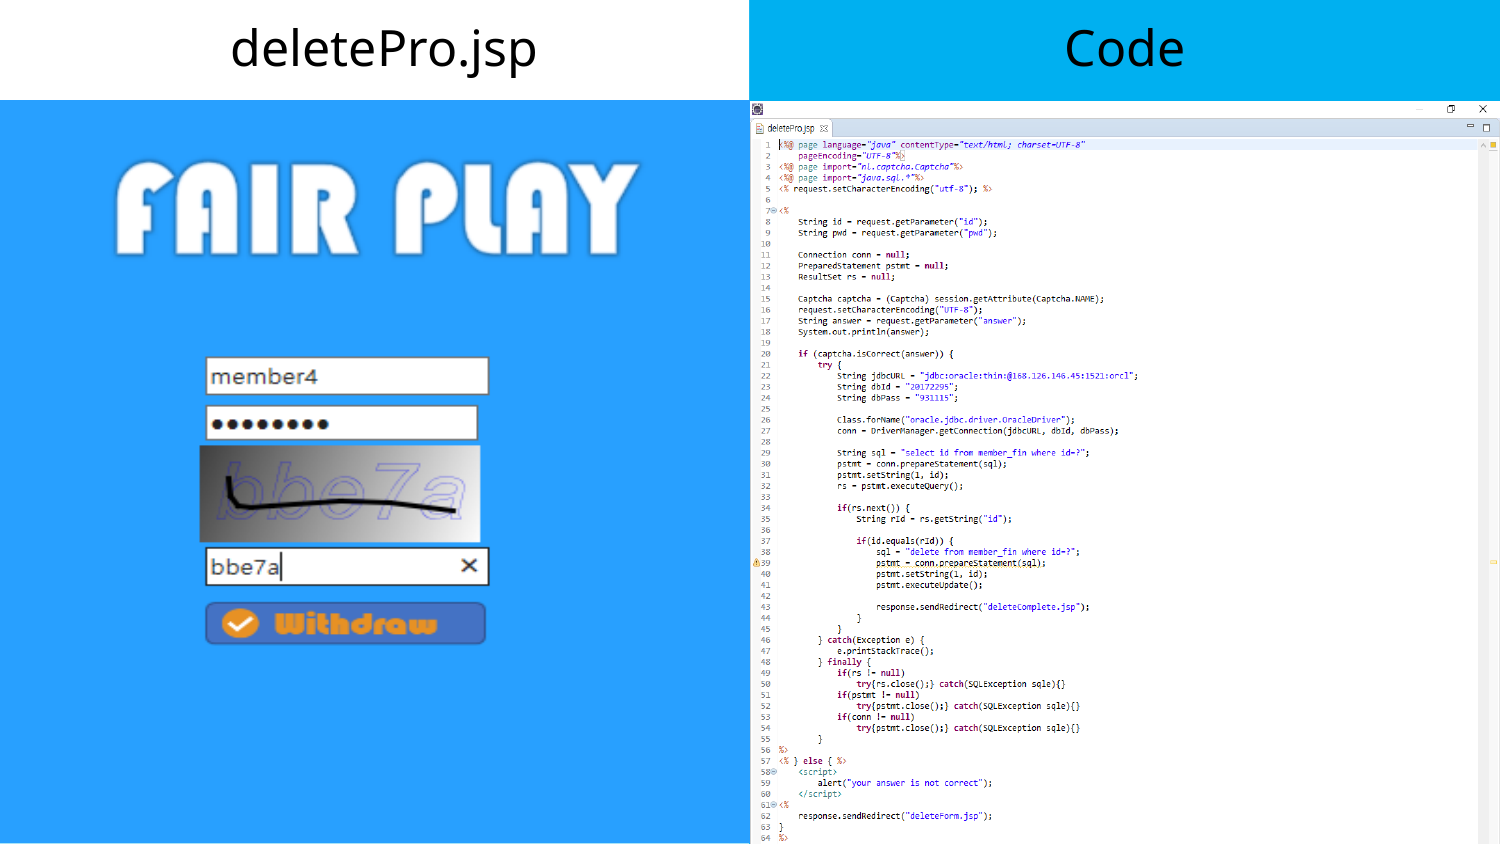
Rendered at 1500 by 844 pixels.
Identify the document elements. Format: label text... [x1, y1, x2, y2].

text_box Code [990, 16, 1260, 78]
picture [0, 100, 1500, 844]
list deletePro.jsp [146, 15, 623, 77]
